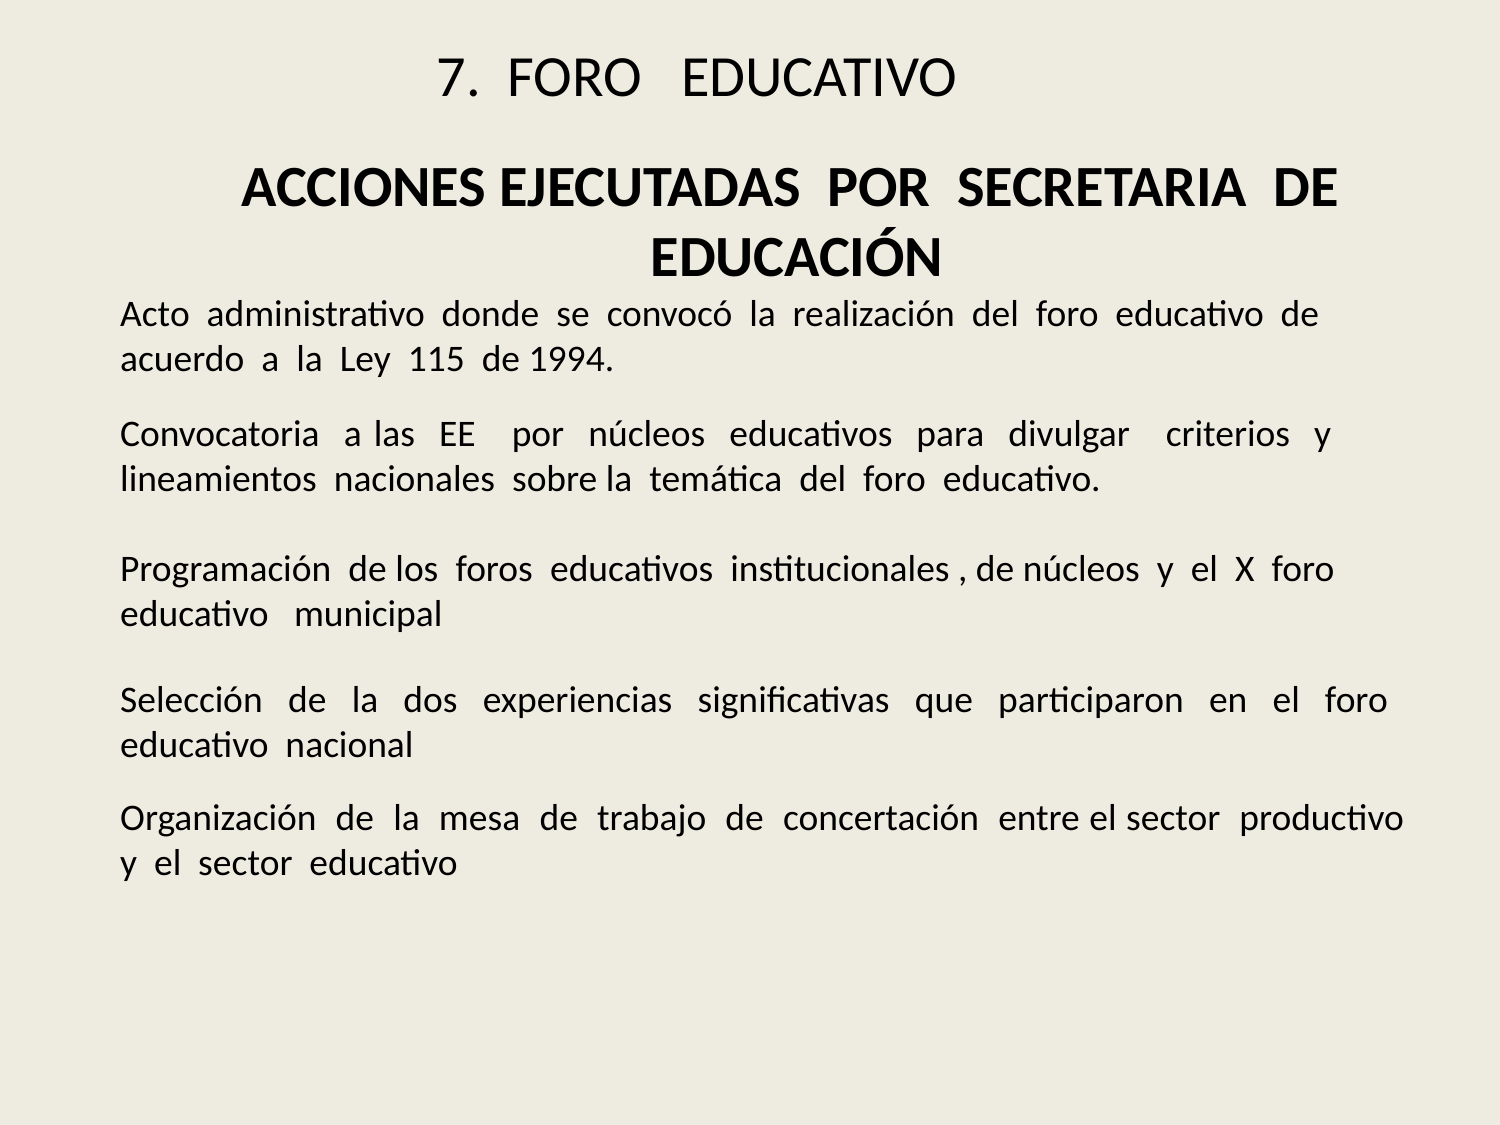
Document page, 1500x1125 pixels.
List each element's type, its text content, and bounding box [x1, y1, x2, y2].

text_box Convocatoria a las EE por núcleos educativos para divulgar criterios y lineamientos nacionales sobre la temática del foro educativo. Programación de los foros educativos institucionales , de núcleos y el X foro educativo municipal [105, 402, 1360, 642]
text_box Selección de la dos experiencias significativas que participaron en el foro educativo nacional [105, 667, 1430, 773]
text_box 7. FORO EDUCATIVO [421, 31, 1125, 116]
text_box Organización de la mesa de trabajo de concertación entre el sector productivo y el sector educativo [105, 785, 1430, 890]
text_box Acto administrativo donde se convocó la realización del foro educativo de acuerdo a la Ley 115 de 1994. [105, 281, 1430, 386]
text_box ACCIONES EJECUTADAS POR SECRETARIA DE EDUCACIÓN [93, 140, 1500, 296]
